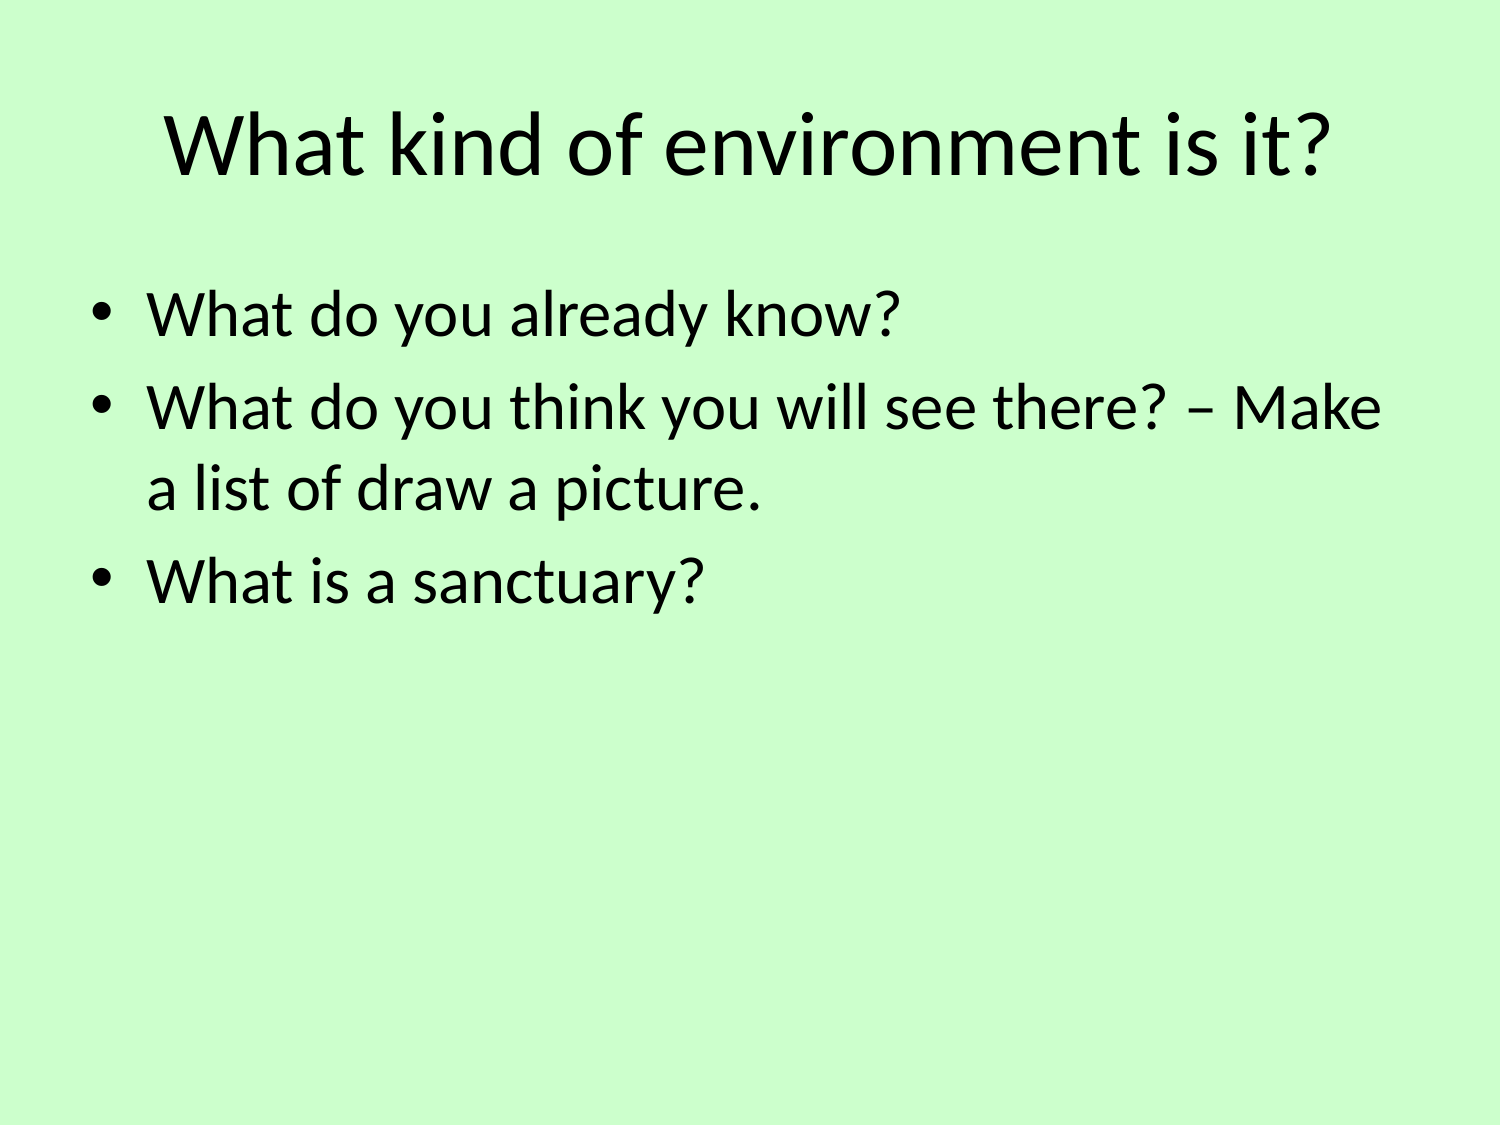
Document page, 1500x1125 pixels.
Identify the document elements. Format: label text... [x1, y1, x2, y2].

title What kind of environment is it? [75, 45, 1425, 233]
list What do you already know? What do you think you will see there? – Make a list of draw a picture. What is a sanctuary? [75, 262, 1425, 1005]
